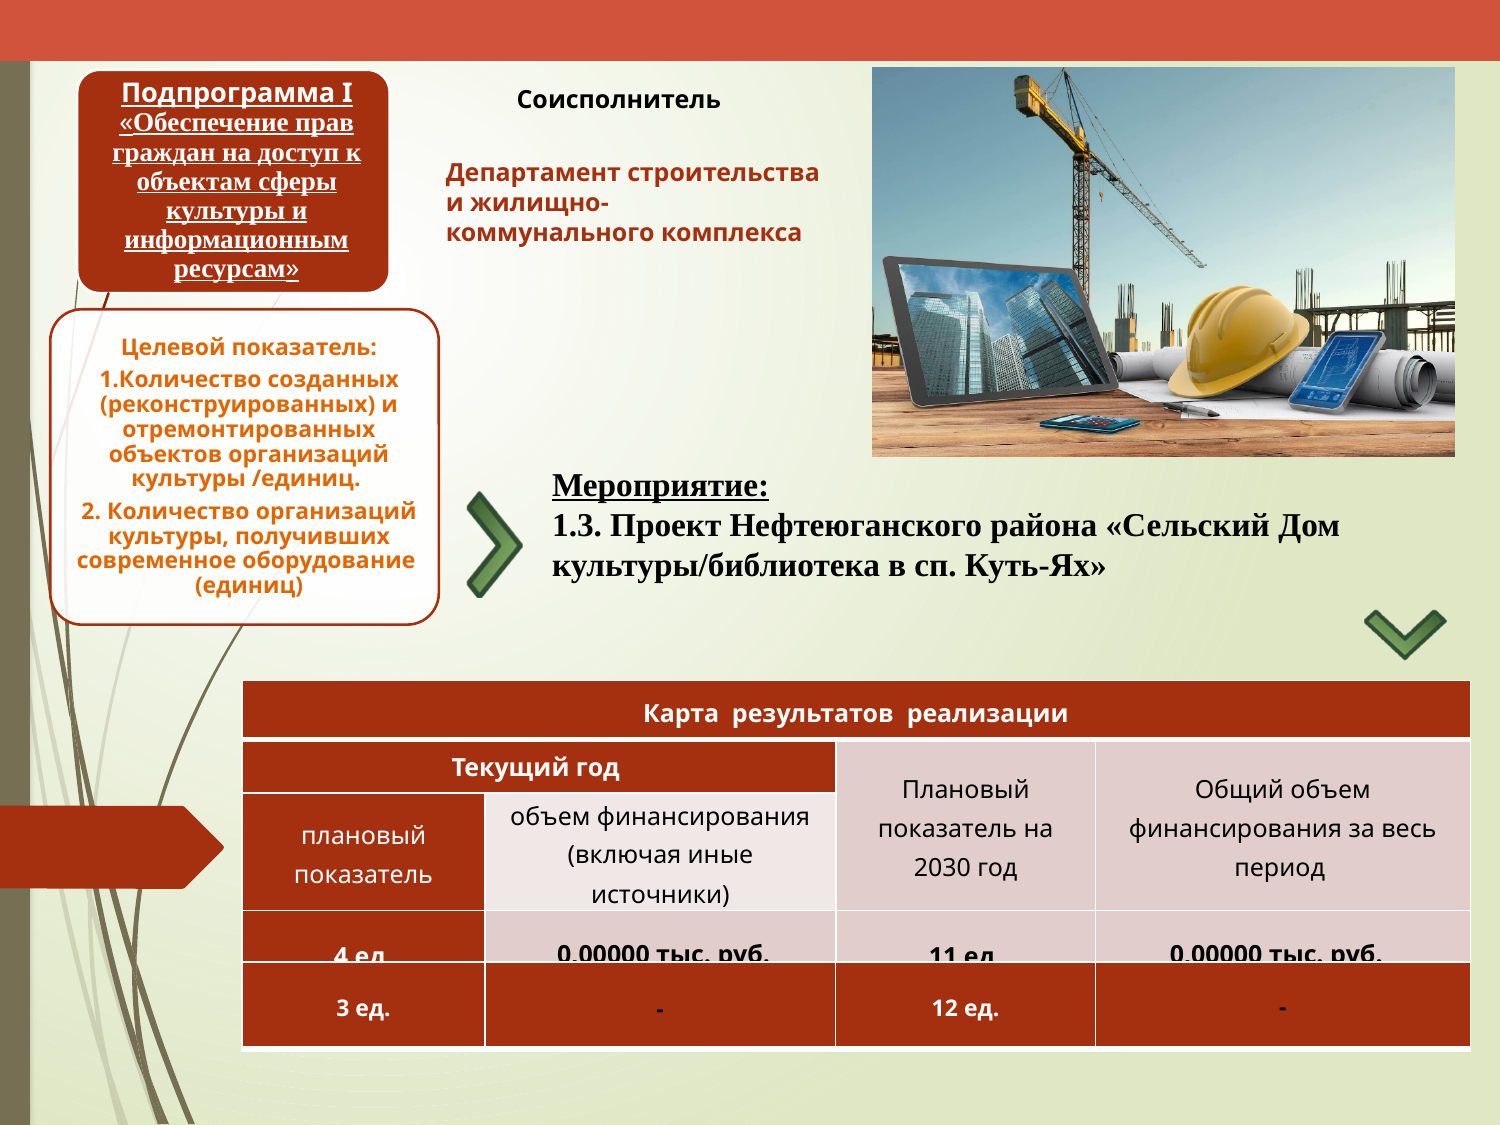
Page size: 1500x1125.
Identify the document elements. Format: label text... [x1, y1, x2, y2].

text_box Соисполнитель [501, 75, 867, 121]
picture [871, 67, 1455, 457]
text_box Департамент строительства и жилищно- коммунального комплекса [472, 149, 837, 254]
table_header - [1096, 963, 1470, 1046]
table_cell 0,00000 тыс. руб. [486, 911, 835, 961]
picture [467, 485, 584, 604]
table_header - [486, 963, 835, 1046]
table_cell объем финансирования (включая иные источники) [486, 794, 835, 910]
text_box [0, 68, 467, 634]
table_cell Плановый показатель на 2030 год [837, 742, 1095, 910]
table_cell плановый показатель [243, 794, 484, 910]
table_header 12 ед. [836, 963, 1095, 1046]
table_cell 4 ед. [243, 911, 484, 961]
table_cell Общий объем финансирования за весь период [1096, 742, 1470, 910]
table_header 3 ед. [243, 963, 484, 1046]
picture [0, 0, 1500, 61]
picture [1363, 609, 1448, 717]
table_cell Текущий год [243, 742, 835, 792]
table_header Карта результатов реализации [243, 681, 1470, 737]
text_box Мероприятие: 1.3. Проект Нефтеюганского района «Сельский Дом культуры/библиотека в сп. Куть-Ях» [537, 456, 1455, 591]
table_cell 11 ед. [837, 911, 1095, 961]
table_cell 0,00000 тыс. руб. [1096, 911, 1470, 961]
